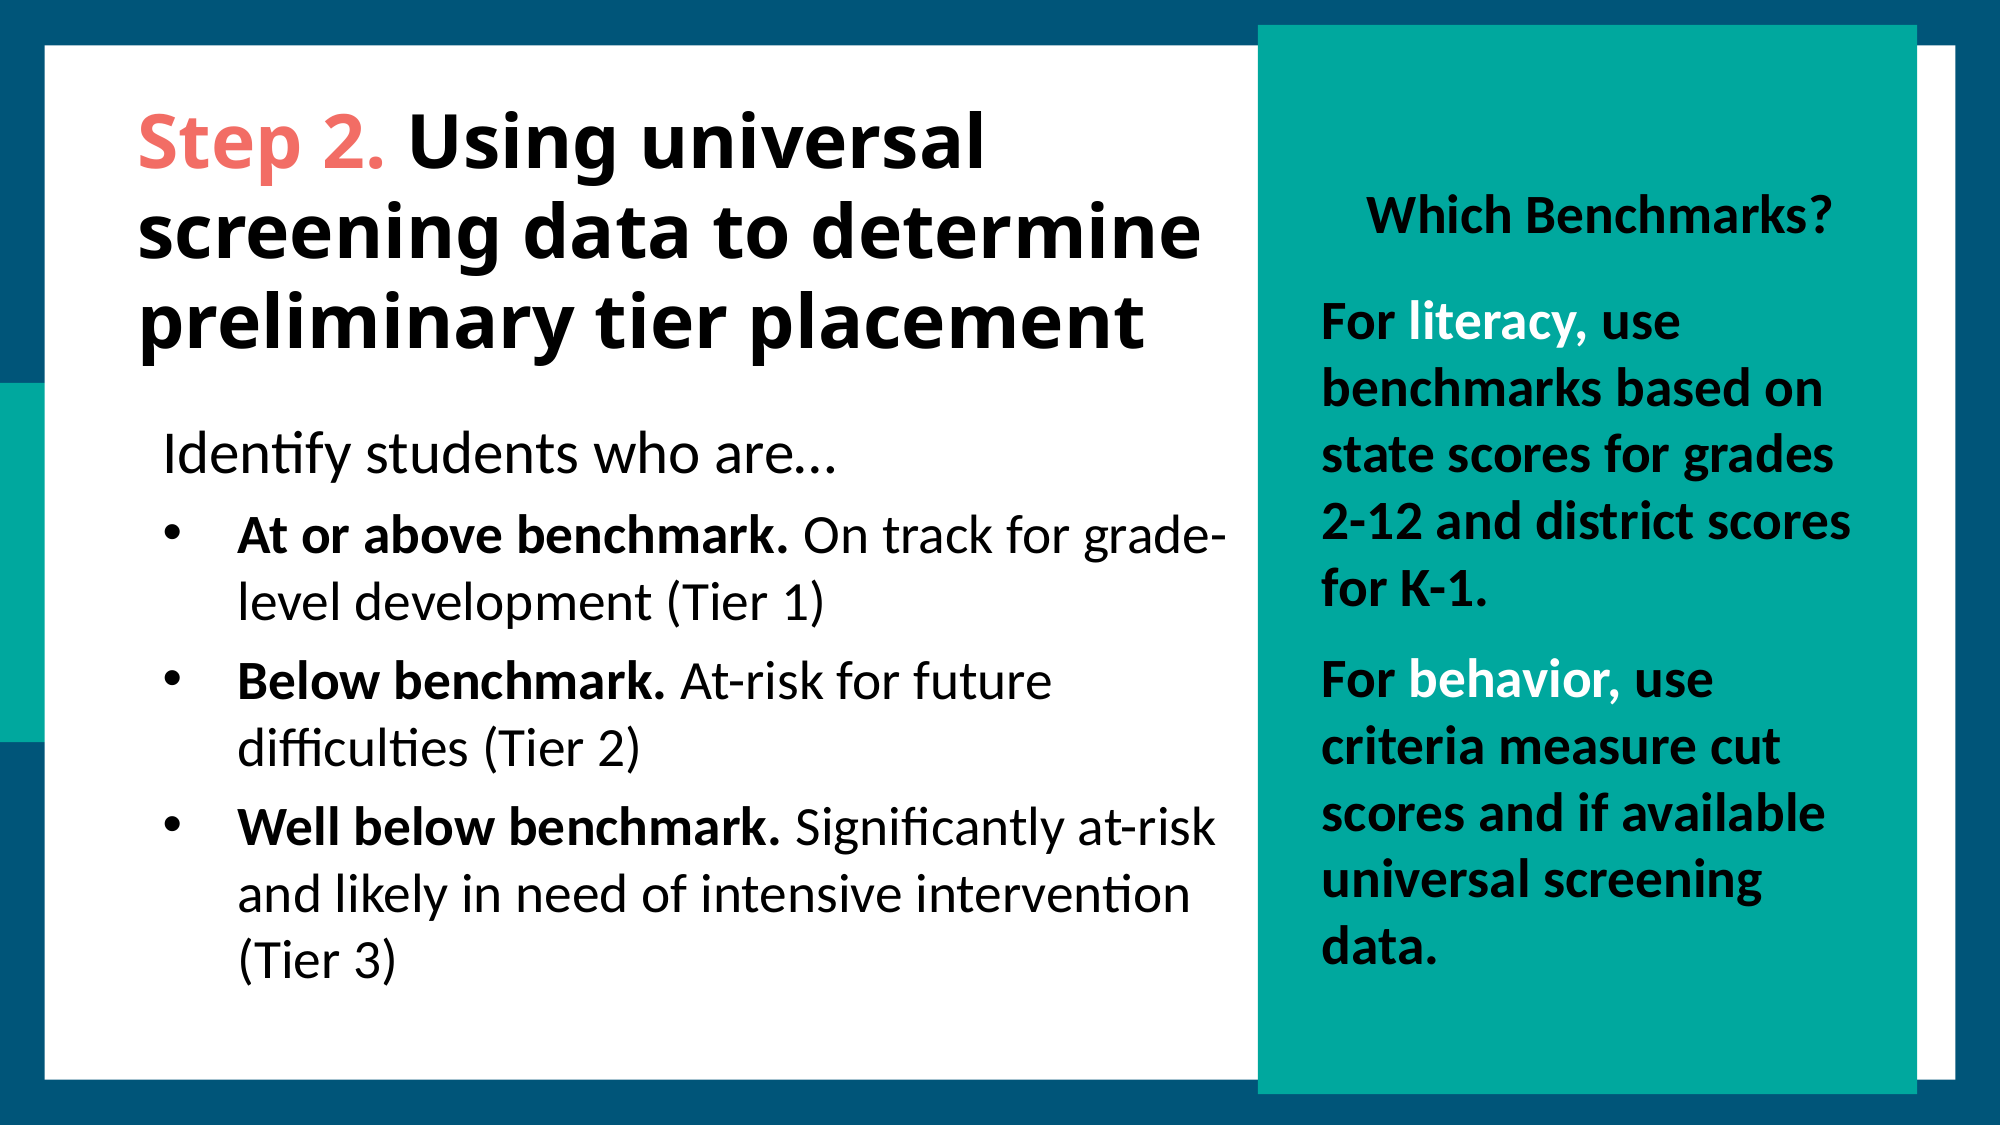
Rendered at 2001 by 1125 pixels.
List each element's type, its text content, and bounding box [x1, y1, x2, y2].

list Which Benchmarks? For literacy, use benchmarks based on state scores for grades 2-12 and district scores for K-1. For behavior, use criteria measure cut scores and if available universal screening data. [1296, 59, 1880, 1063]
title Step 2. Using universal screening data to determine preliminary tier placement [137, 59, 1241, 398]
list Identify students who are… At or above benchmark. On track for grade-level development (Tier 1) Below benchmark. At-risk for future difficulties (Tier 2) Well below benchmark. Significantly at-risk and likely in need of intensive intervention (Tier 3) [137, 412, 1241, 931]
